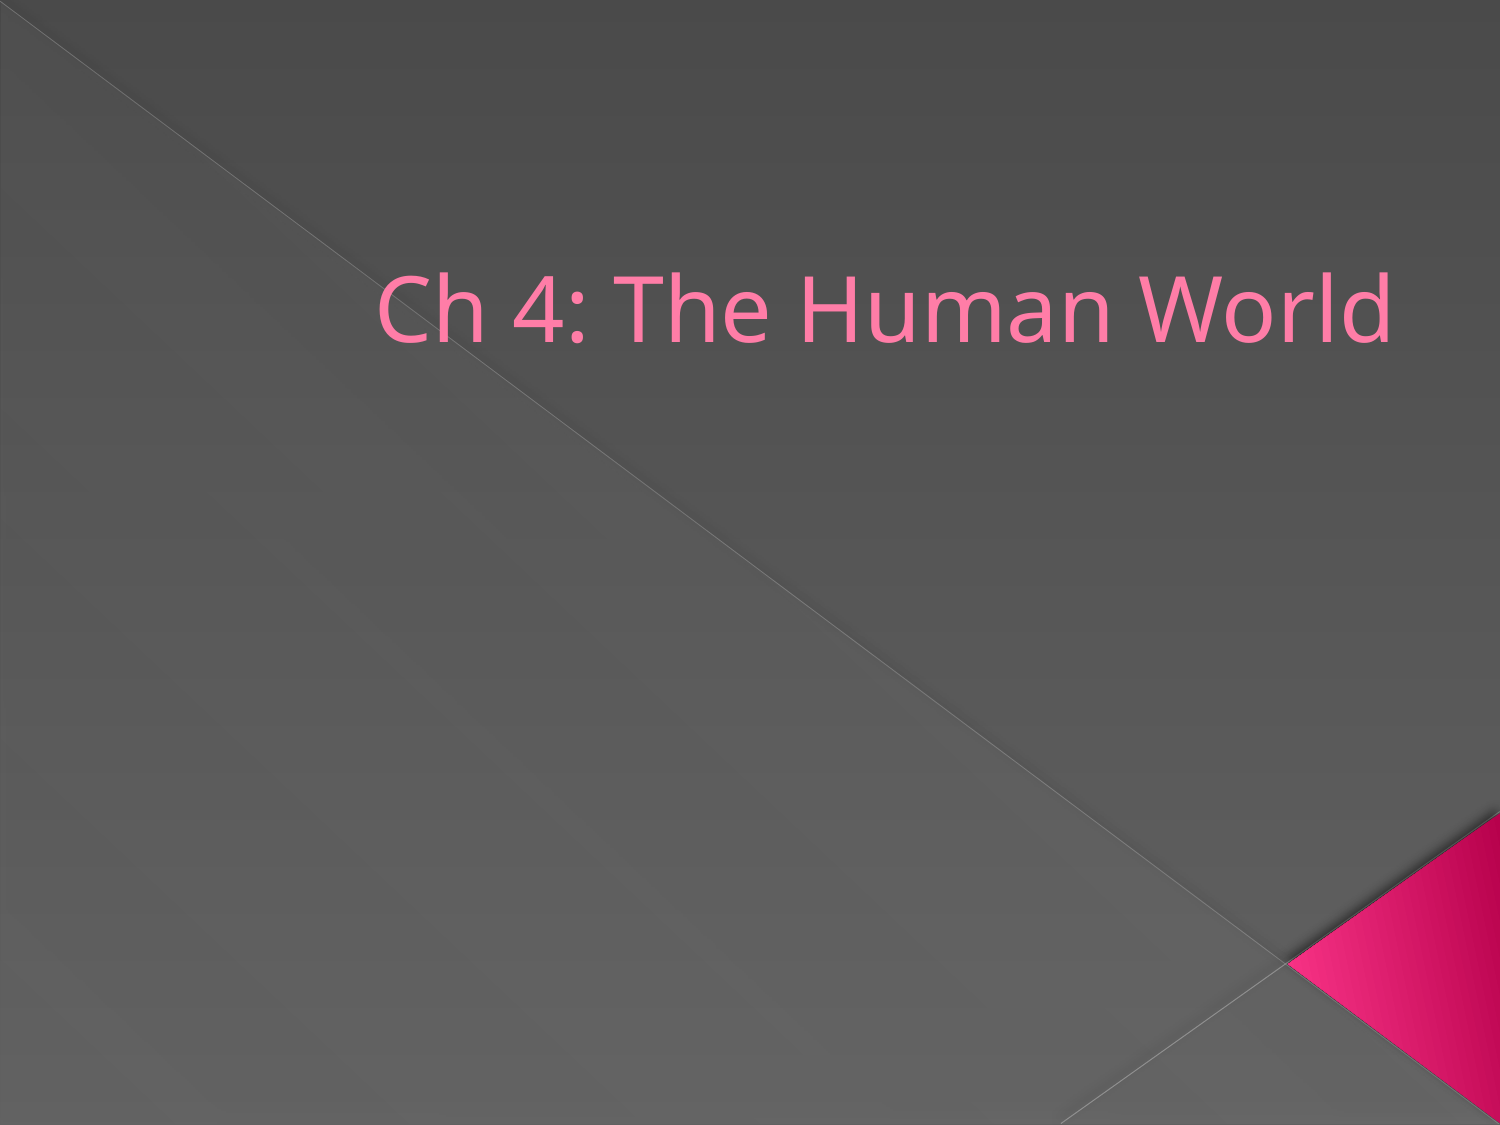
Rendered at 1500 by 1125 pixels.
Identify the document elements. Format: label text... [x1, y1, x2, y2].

title Ch 4: The Human World [88, 127, 1412, 369]
